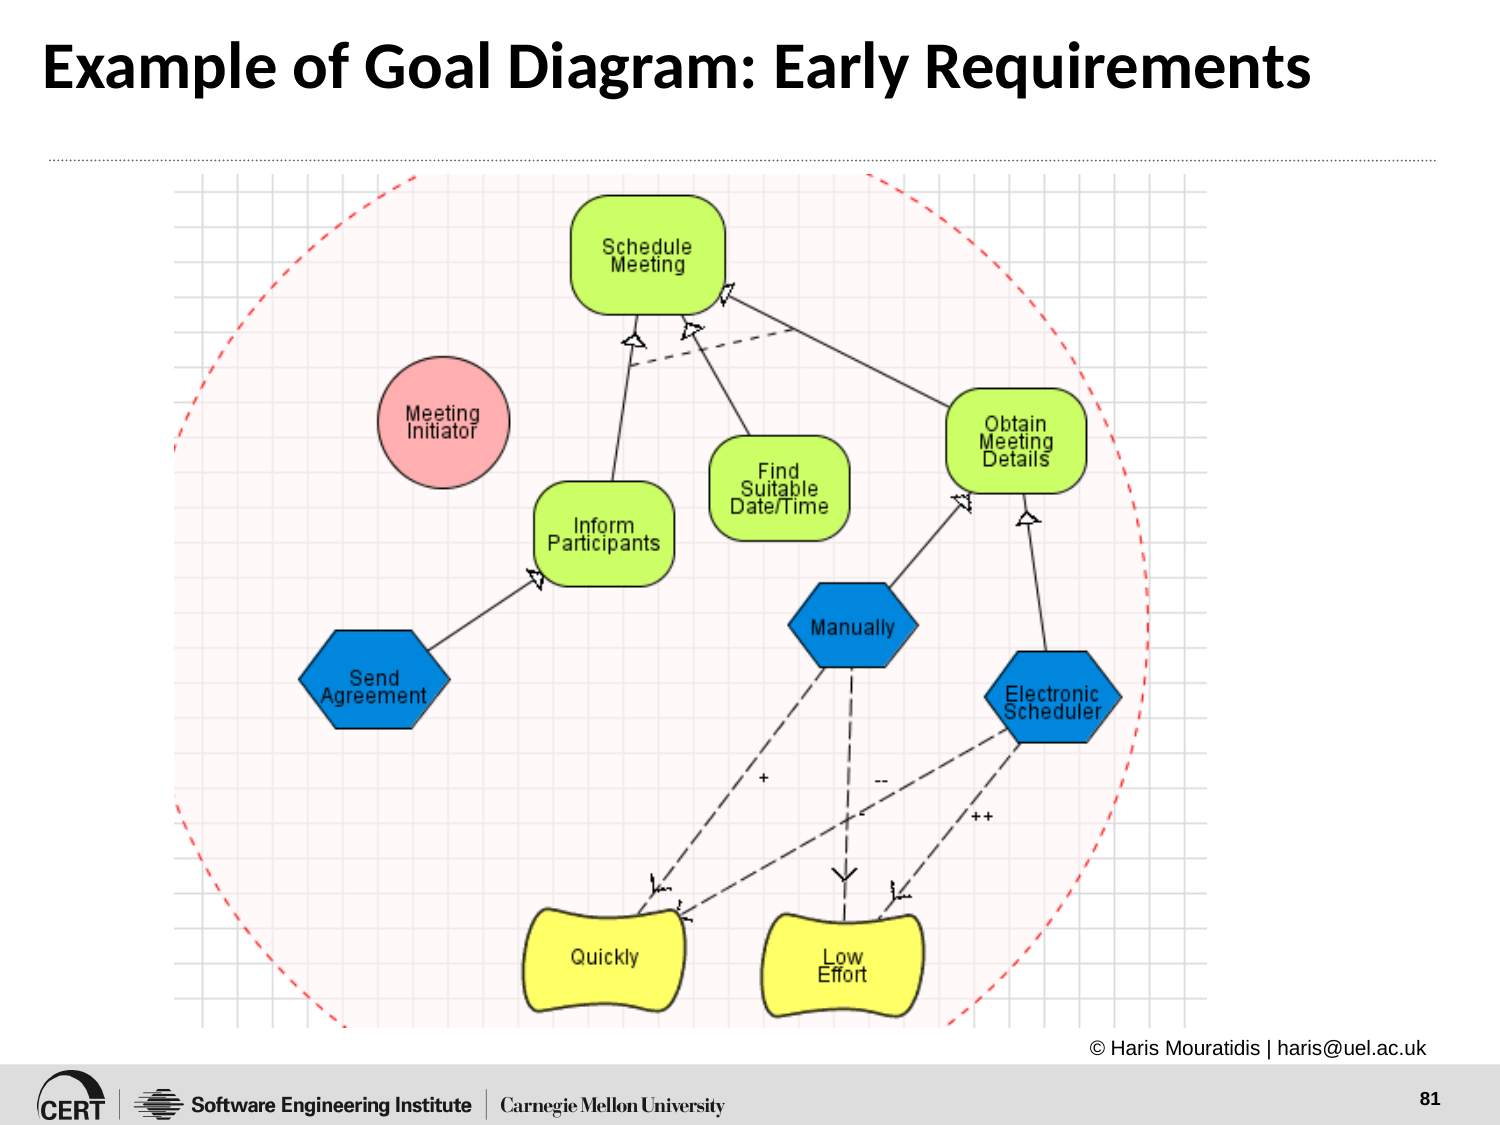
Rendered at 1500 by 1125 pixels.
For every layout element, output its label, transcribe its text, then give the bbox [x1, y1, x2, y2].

picture [174, 174, 1207, 1028]
title Example of Goal Diagram: Early Requirements [42, 37, 1434, 155]
picture [37, 1069, 725, 1122]
text_box © Haris Mouratidis | haris@uel.ac.uk [1074, 1027, 1500, 1075]
